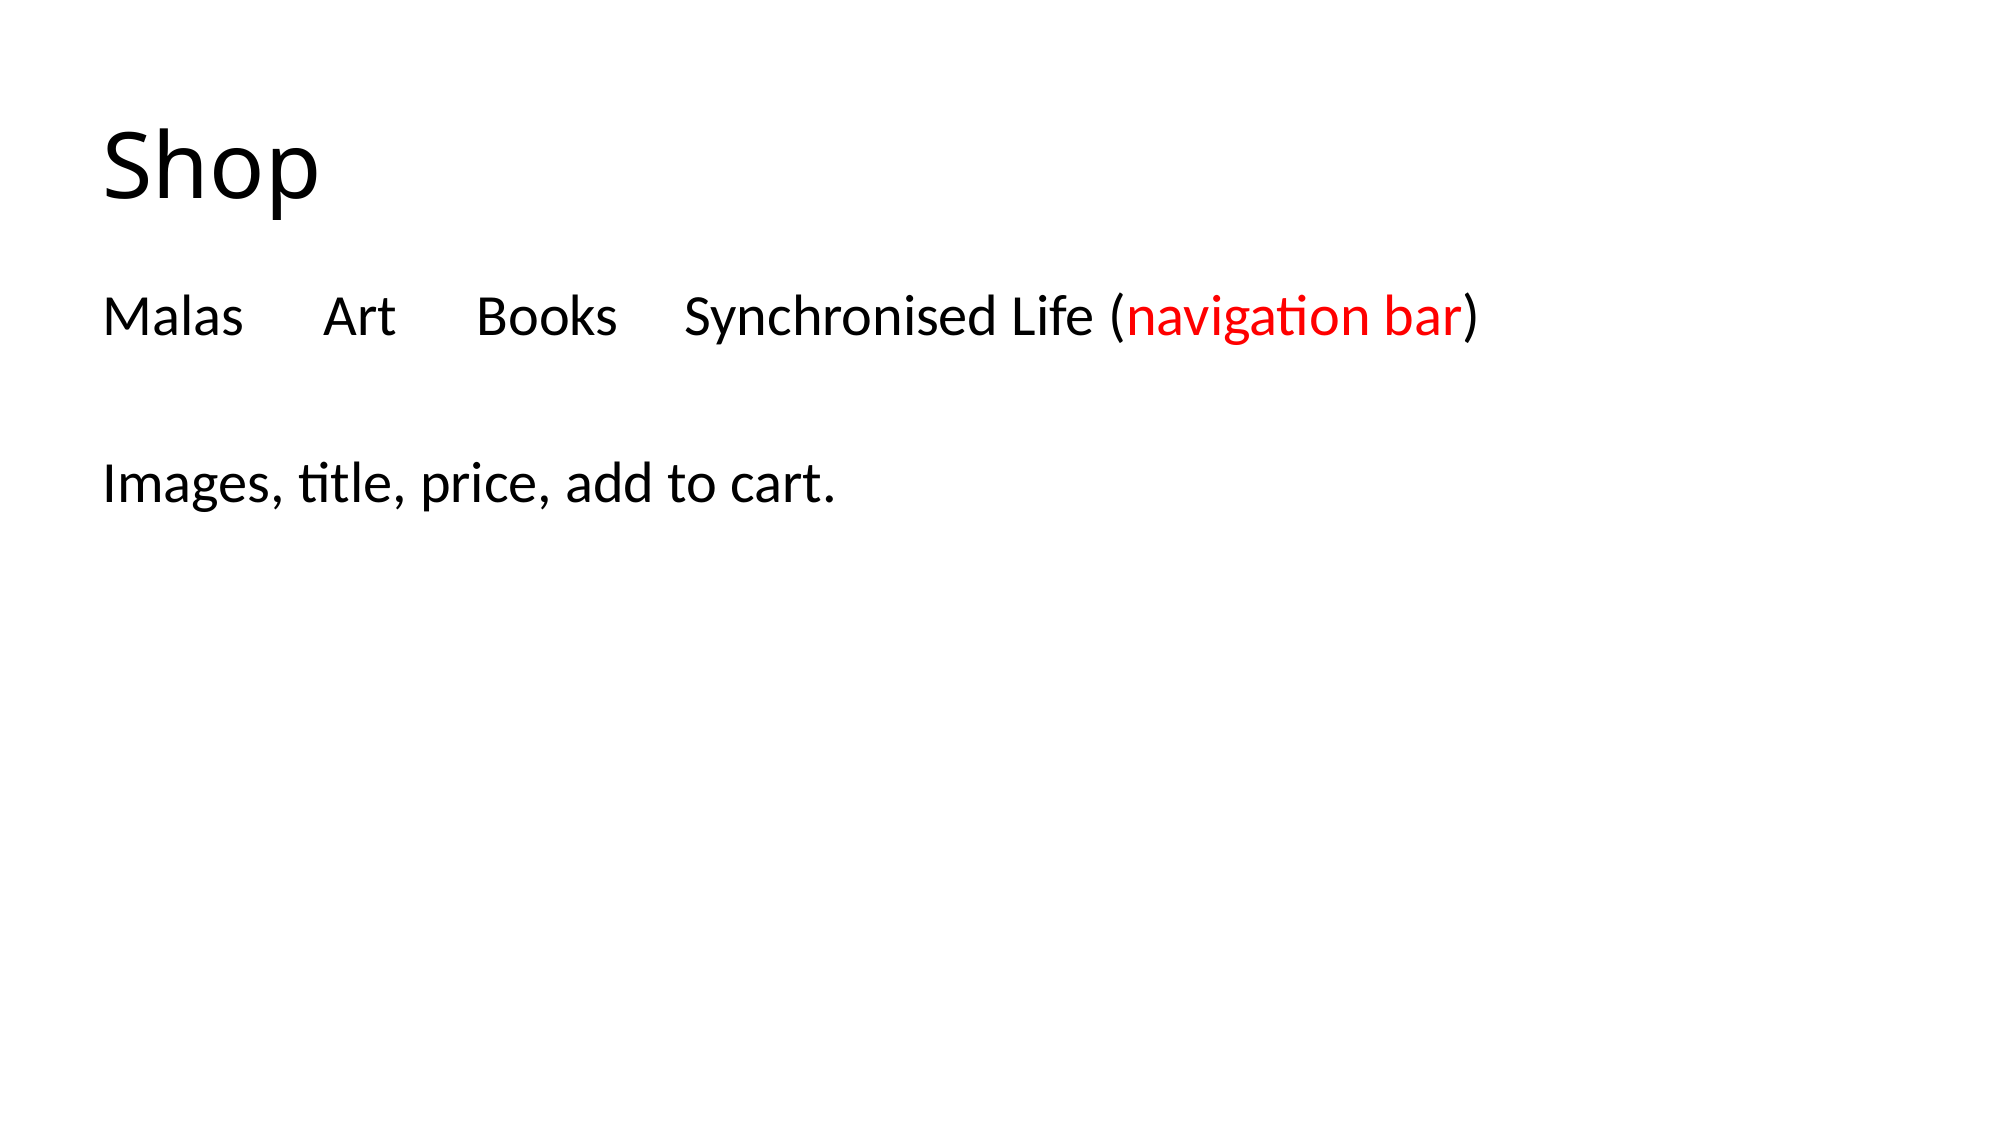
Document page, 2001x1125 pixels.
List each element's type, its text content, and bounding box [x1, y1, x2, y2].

list Malas Art Books Synchronised Life (navigation bar) Images, title, price, add to cart. [87, 277, 1913, 992]
title Shop [87, 59, 1813, 277]
